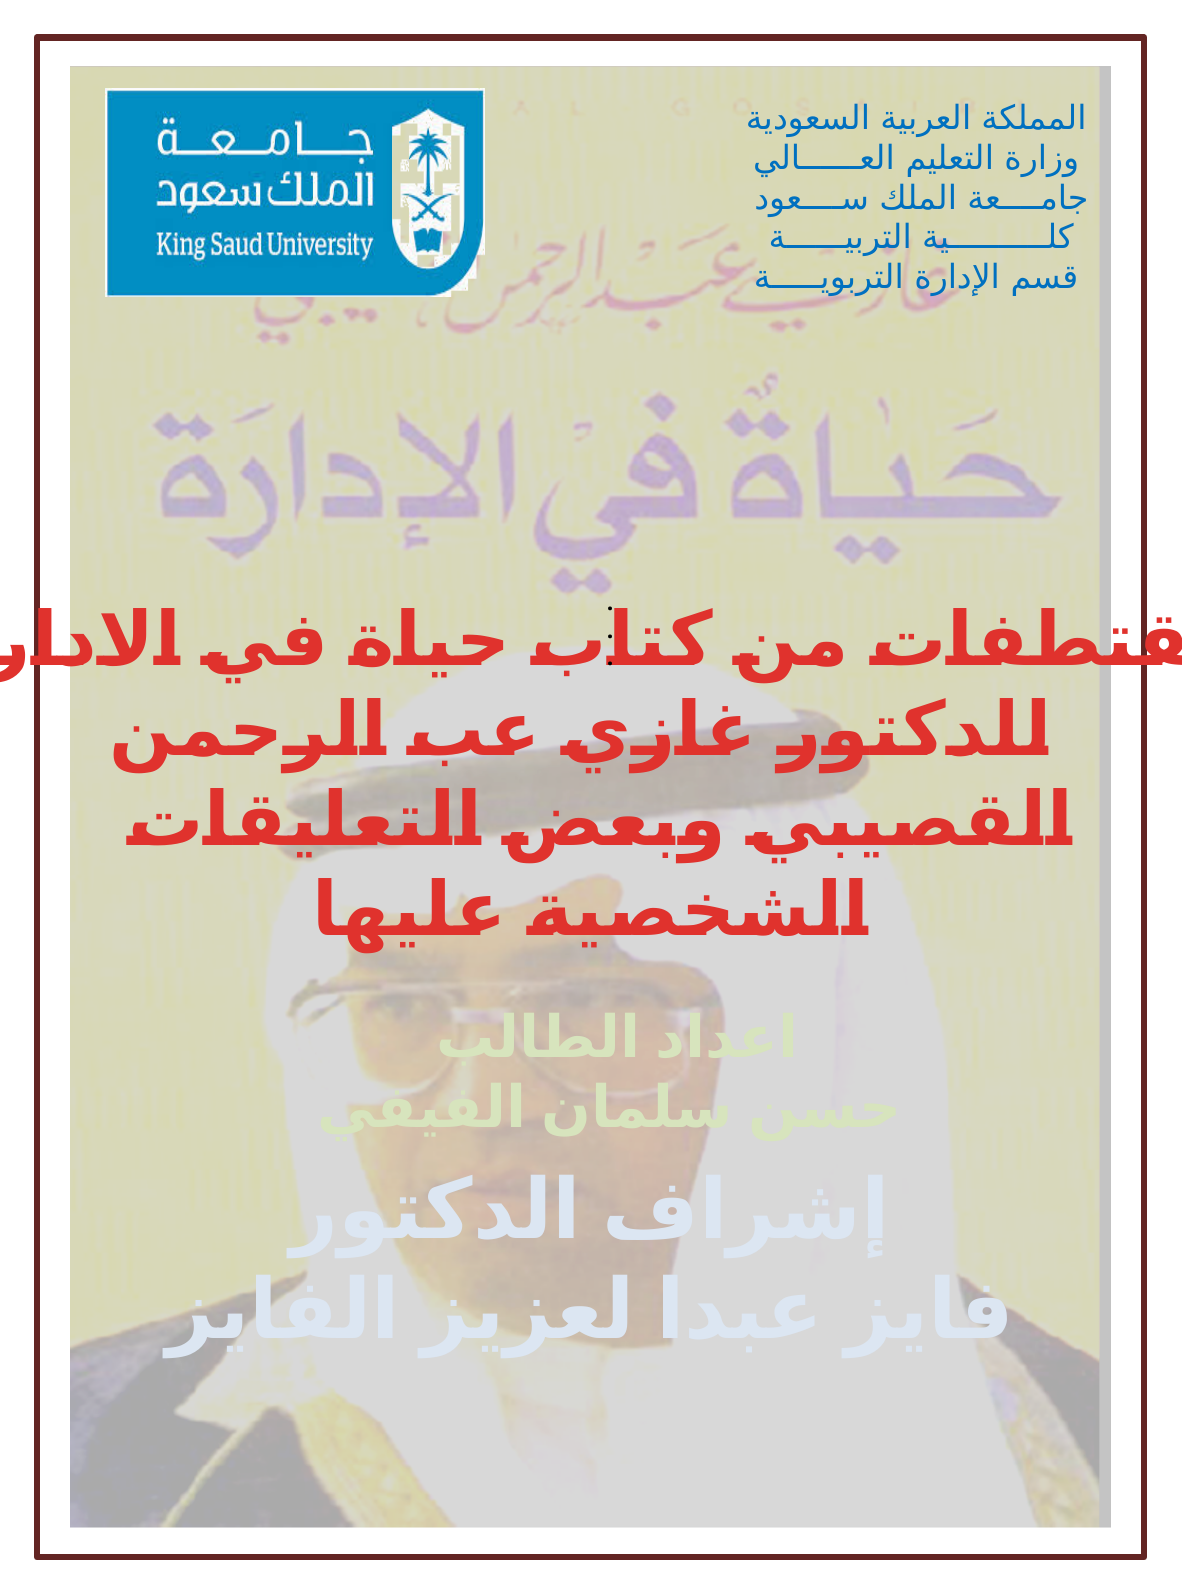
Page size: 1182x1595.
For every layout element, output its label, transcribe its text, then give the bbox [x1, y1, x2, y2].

text_box [35, 35, 1146, 583]
picture [69, 66, 1112, 1529]
text_box مقتطفات من كتاب حياة في الادارة للدكتور غازي عب الرحمن القصيبي وبعض التعليقات الشخصية عليها [1116, 583, 1182, 959]
text_box مقتطفات من كتاب حياة في الادارة للدكتور غازي عب الرحمن القصيبي وبعض التعليقات الشخصية عليها [0, 583, 64, 959]
text_box [35, 959, 1146, 1559]
